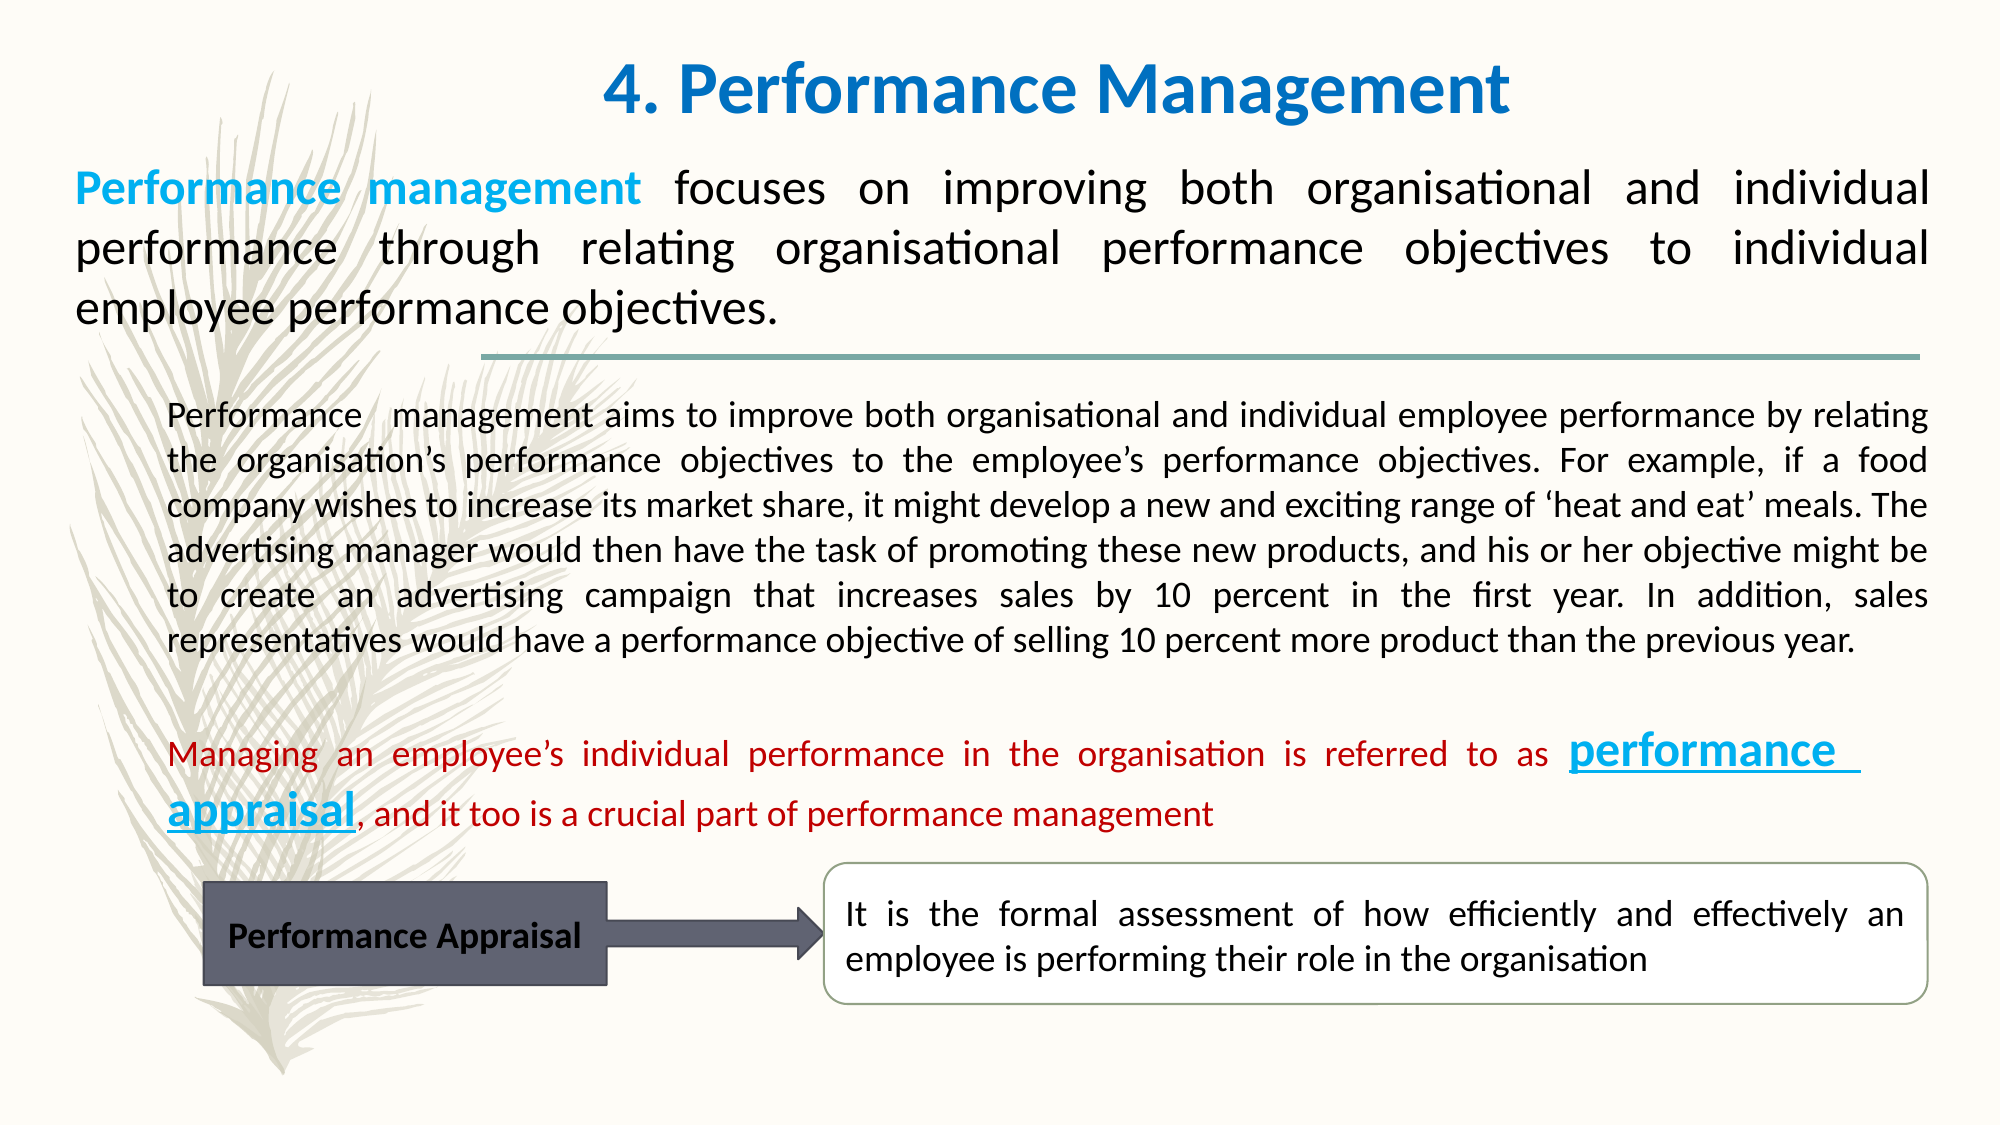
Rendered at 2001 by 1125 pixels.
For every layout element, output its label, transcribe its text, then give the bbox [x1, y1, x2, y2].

text_box It is the formal assessment of how efficiently and effectively an employee is performing their role in the organisation [822, 861, 1929, 1006]
text_box 4. Performance Management [420, 31, 1713, 182]
text_box Managing an employee’s individual performance in the organisation is referred to as performance appraisal, and it too is a crucial part of performance management [152, 709, 1877, 845]
text_box Performance management focuses on improving both organisational and individual performance through relating organisational performance objectives to individual employee performance objectives. [60, 146, 1946, 342]
text_box Performance management aims to improve both organisational and individual employee performance by relating the organisation’s performance objectives to the employee’s performance objectives. For example, if a food company wishes to increase its market share, it might develop a new and exciting range of ‘heat and eat’ meals. The advertising manager would then have the task of promoting these new products, and his or her objective might be to create an advertising campaign that increases sales by 10 percent in the first year. In addition, sales representatives would have a performance objective of selling 10 percent more product than the previous year. [152, 382, 1946, 668]
text_box Performance Appraisal [202, 881, 822, 987]
